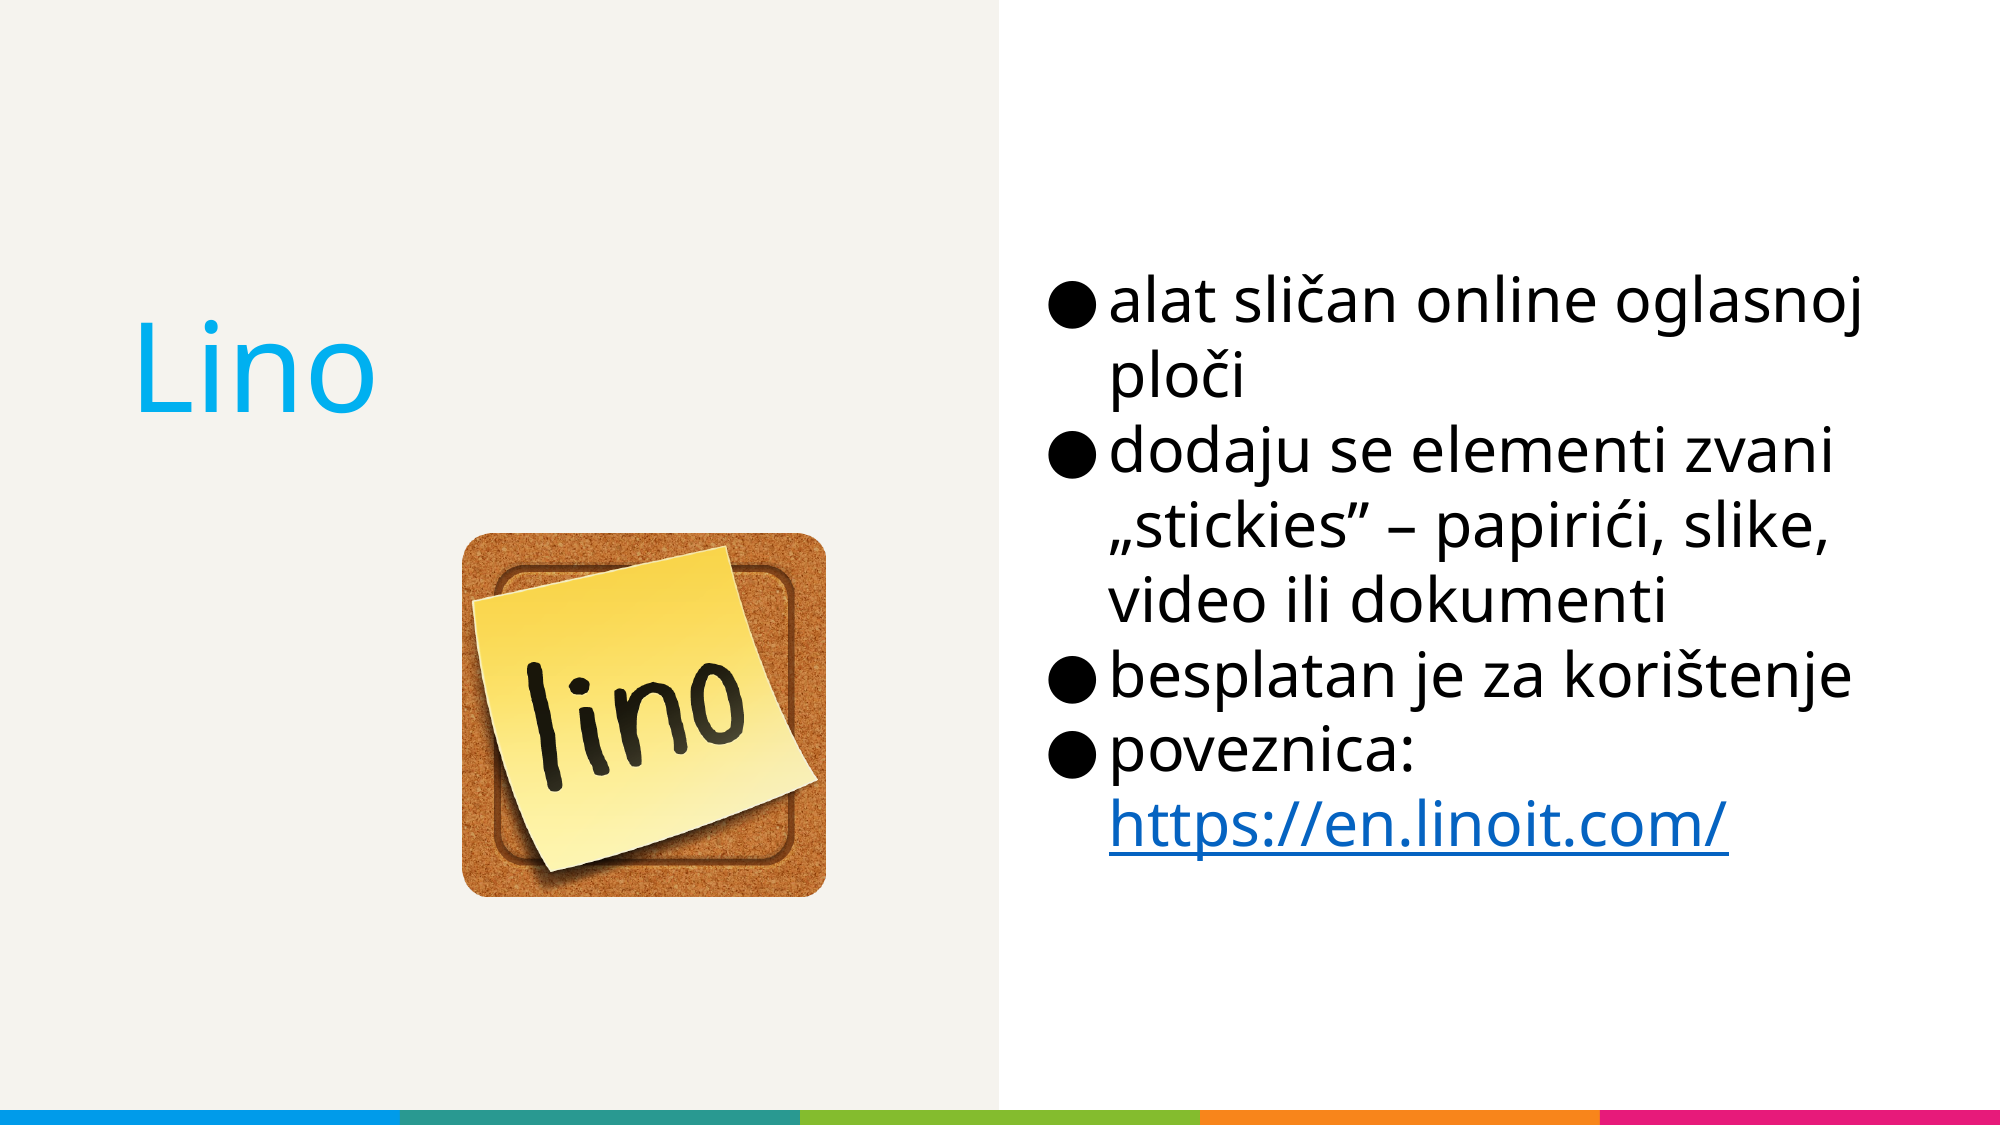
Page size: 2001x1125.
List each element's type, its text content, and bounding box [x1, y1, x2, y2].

list alat sličan online oglasnoj ploči dodaju se elementi zvani „stickies” – papirići, slike, video ili dokumenti besplatan je za korištenje poveznica: https://en.linoit.com/ [1018, 199, 1984, 1080]
title Lino [114, 184, 760, 448]
picture [461, 532, 826, 898]
